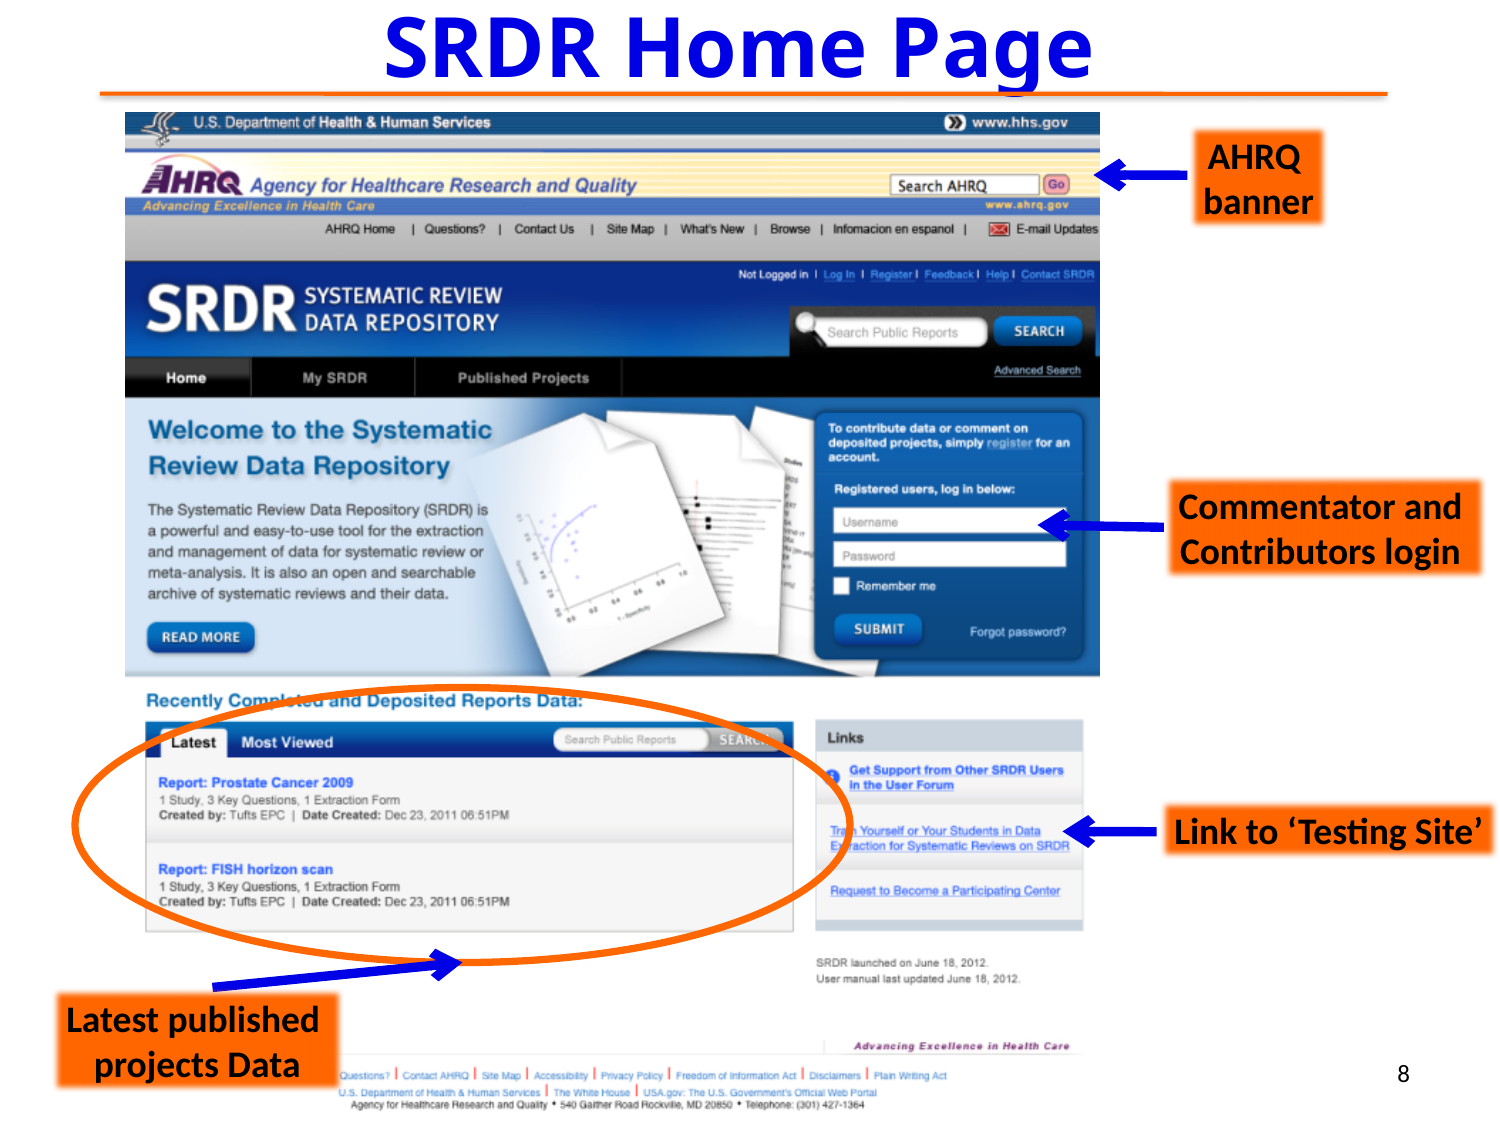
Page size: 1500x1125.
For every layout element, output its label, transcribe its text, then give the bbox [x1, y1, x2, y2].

text_box Latest published projects Data [62, 998, 119, 1083]
slide_number 8 [1104, 1042, 1425, 1103]
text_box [1037, 524, 1163, 529]
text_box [212, 962, 463, 988]
text_box [72, 758, 119, 892]
picture [124, 112, 1101, 1125]
text_box AHRQ banner [1194, 130, 1323, 219]
title SRDR Home Page [75, 0, 1425, 138]
text_box Commentator and Contributors login [1175, 486, 1476, 569]
text_box Link to ‘Testing Site’ [1170, 810, 1488, 849]
